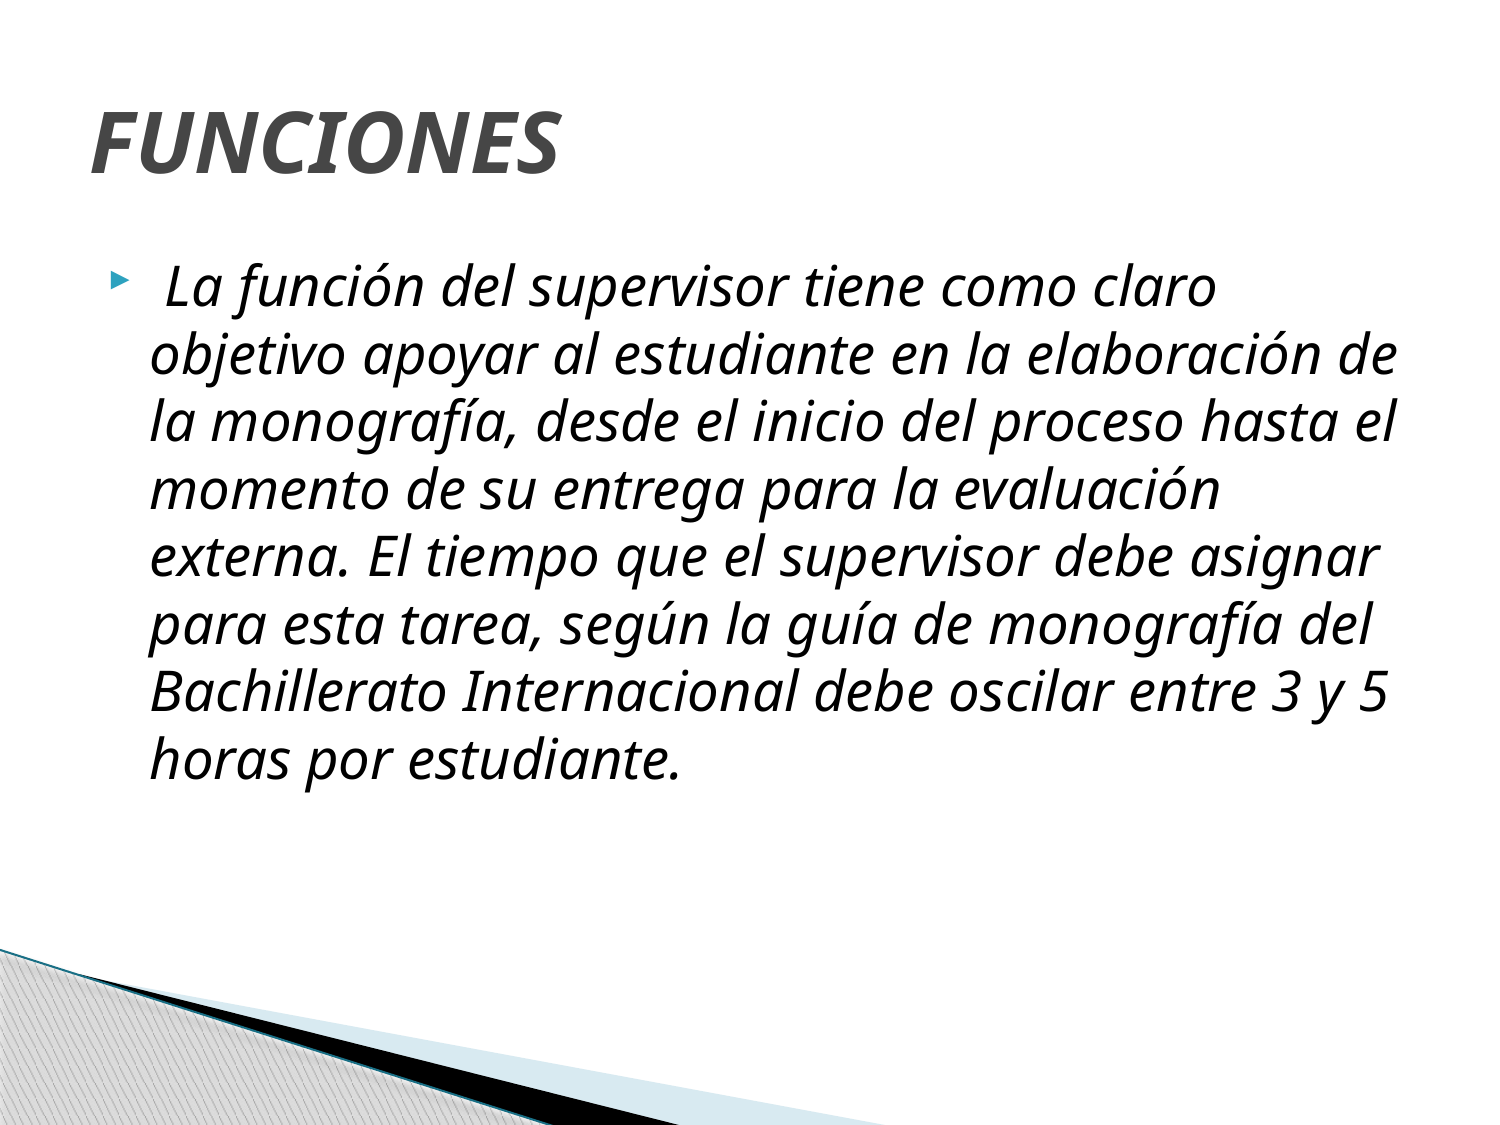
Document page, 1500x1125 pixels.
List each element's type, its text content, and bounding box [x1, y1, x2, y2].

title FUNCIONES [75, 45, 1425, 233]
list La función del supervisor tiene como claro objetivo apoyar al estudiante en la elaboración de la monografía, desde el inicio del proceso hasta el momento de su entrega para la evaluación externa. El tiempo que el supervisor debe asignar para esta tarea, según la guía de monografía del Bachillerato Internacional debe oscilar entre 3 y 5 horas por estudiante. [75, 243, 1425, 986]
